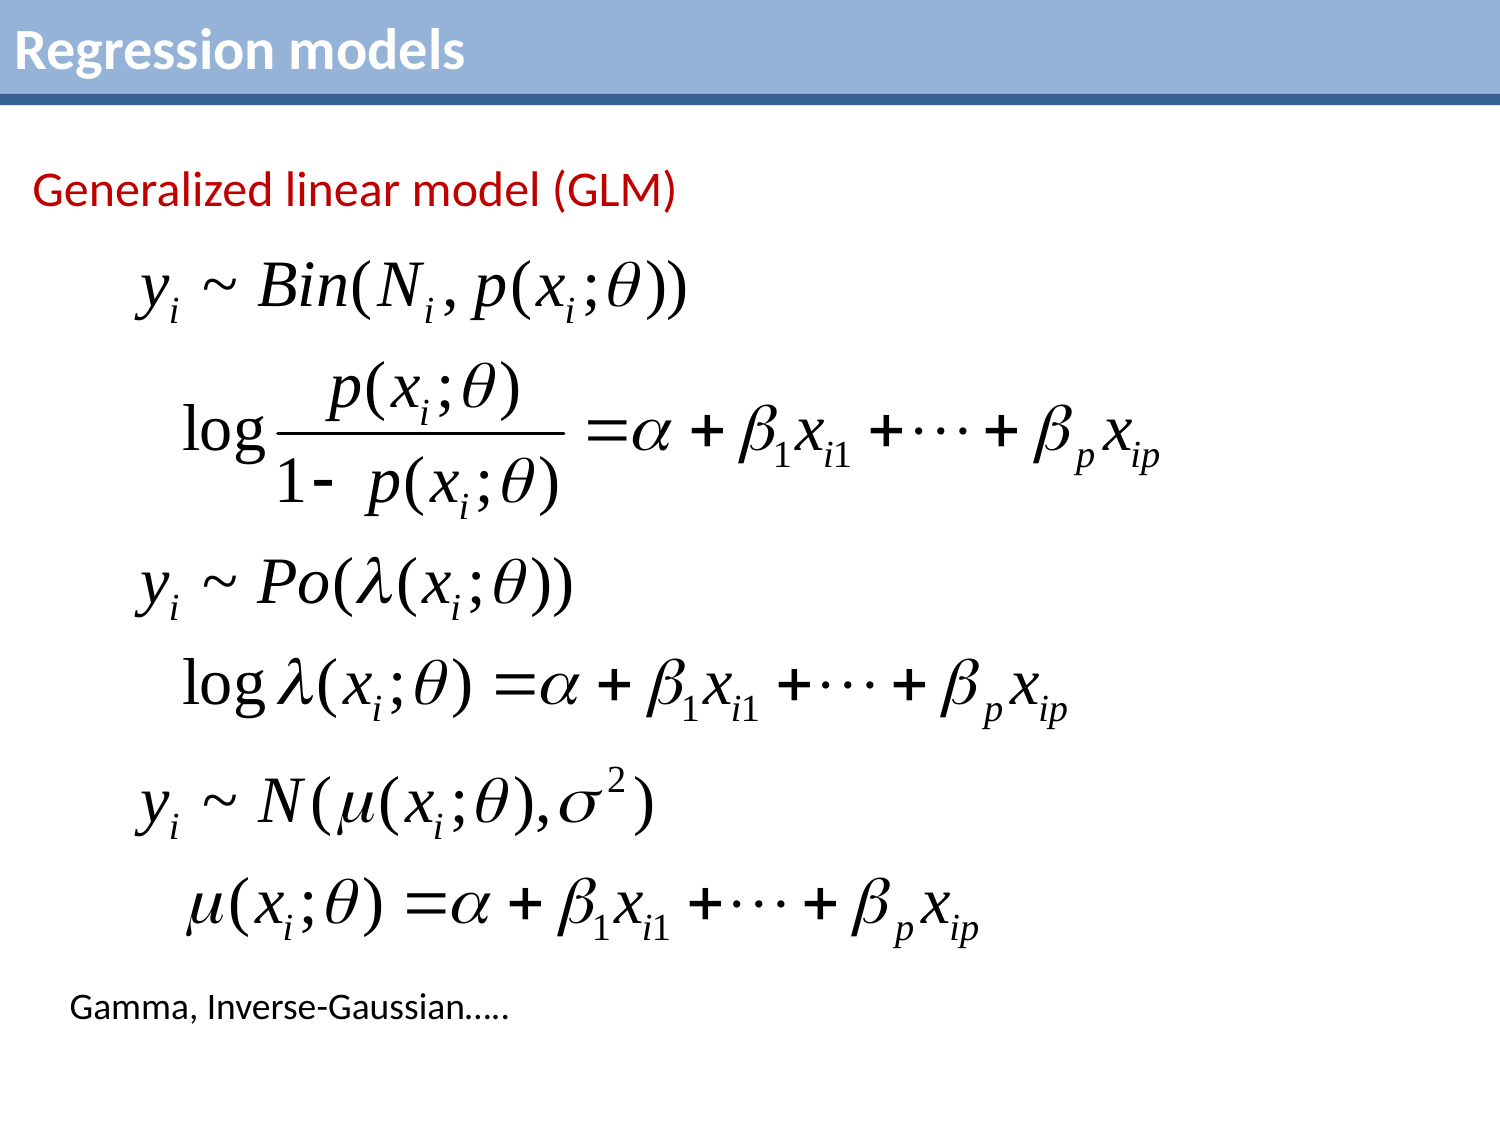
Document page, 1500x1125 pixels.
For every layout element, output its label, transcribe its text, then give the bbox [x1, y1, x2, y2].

text_box Generalized linear model (GLM) [17, 148, 733, 224]
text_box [123, 243, 1179, 962]
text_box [0, 0, 1500, 106]
text_box Gamma, Inverse-Gaussian….. [54, 975, 526, 1035]
